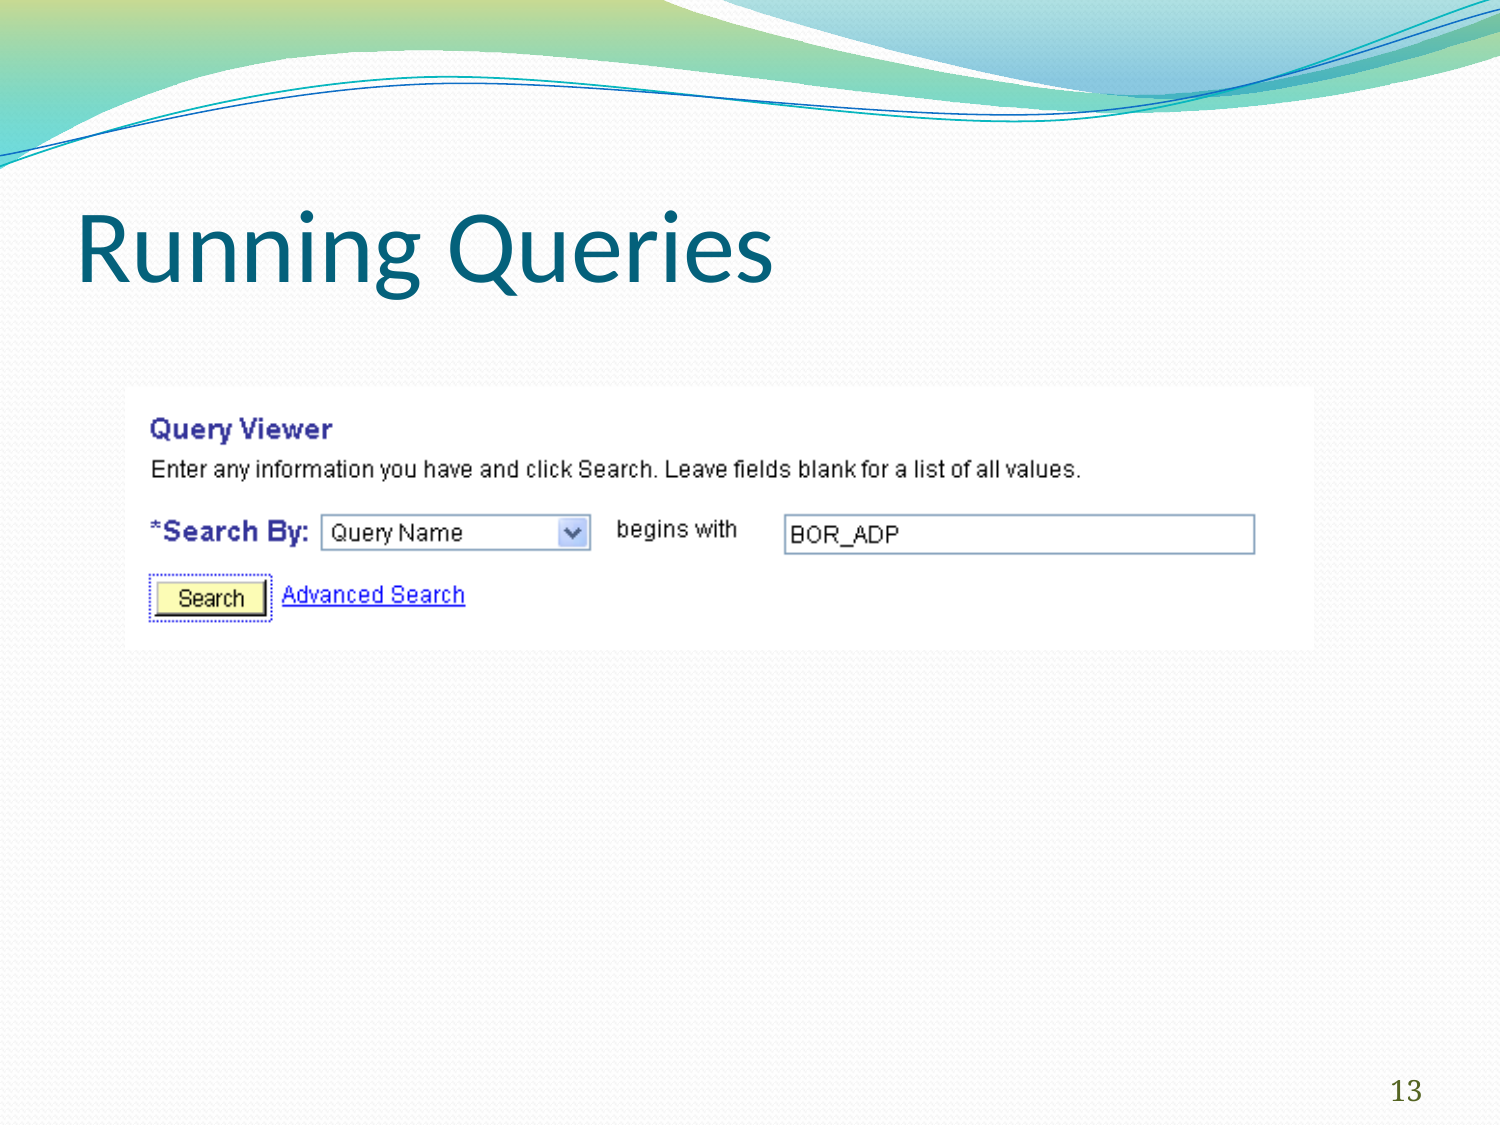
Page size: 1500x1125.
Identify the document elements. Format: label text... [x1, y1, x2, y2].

picture [124, 387, 1315, 651]
slide_number 13 [1312, 1065, 1438, 1125]
title Running Queries [75, 115, 1425, 303]
